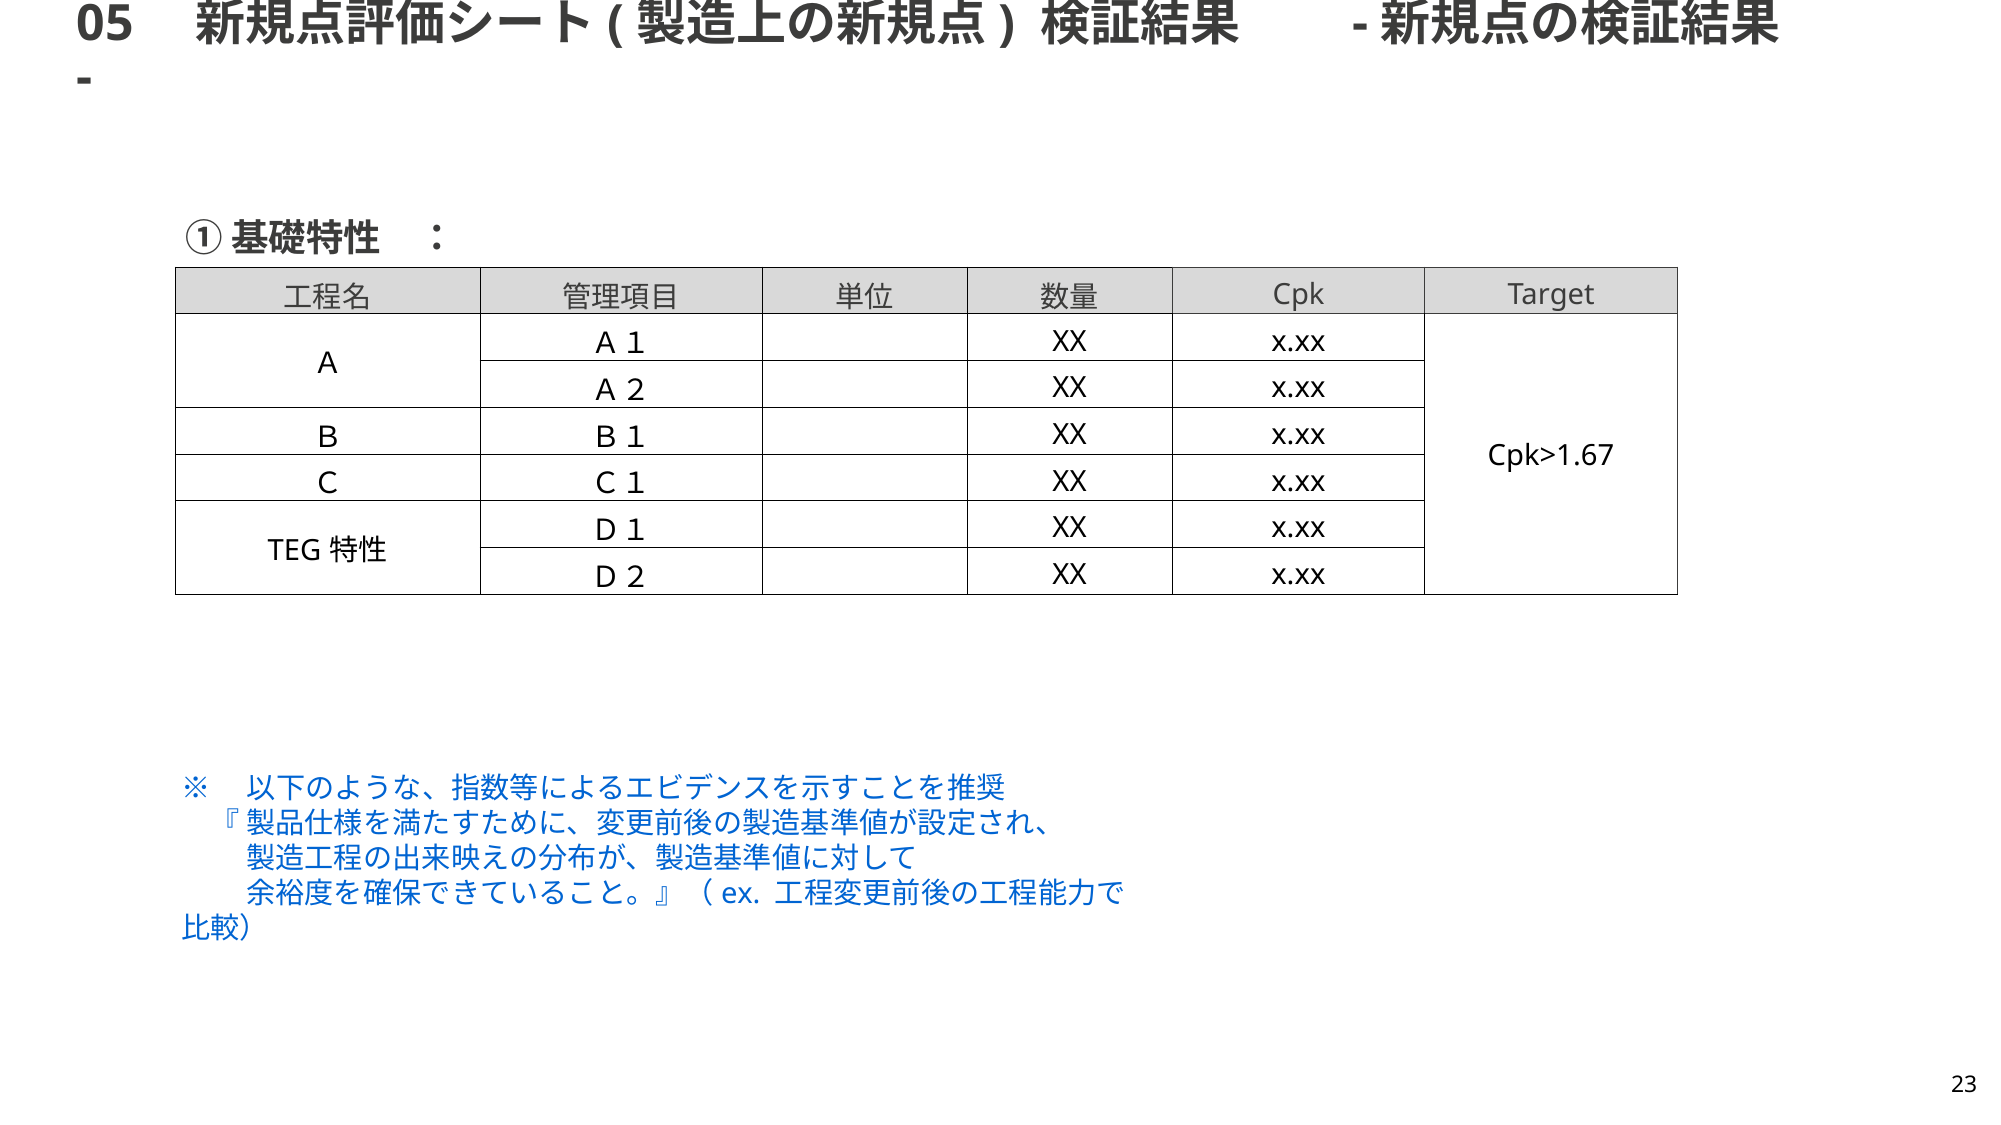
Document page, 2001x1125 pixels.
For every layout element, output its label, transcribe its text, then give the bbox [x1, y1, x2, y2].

text_box ※ 以下のような、指数等によるエビデンスを示すことを推奨 『 製品仕様を満たすために、変更前後の製造基準値が設定され、 製造工程の出来映えの分布が、製造基準値に対して 余裕度を確保できていること。』（ex. 工程変更前後の工程能力で比較） [175, 763, 1132, 950]
table_cell x.xx [1173, 501, 1424, 547]
table_header 工程名 [176, 268, 480, 313]
table_header 管理項目 [481, 268, 762, 313]
table_cell [763, 548, 967, 594]
table_cell XX [968, 361, 1172, 407]
table_cell [763, 408, 967, 454]
table_header 数量 [968, 268, 1172, 313]
table_cell [763, 361, 967, 407]
table_cell x.xx [1173, 548, 1424, 594]
table_cell Ｃ [176, 455, 480, 500]
table_cell Ａ２ [481, 361, 762, 407]
table_cell x.xx [1173, 408, 1424, 454]
table_cell x.xx [1173, 361, 1424, 407]
table_cell XX [968, 501, 1172, 547]
table_cell XX [968, 455, 1172, 500]
table_cell Ｃ１ [481, 455, 762, 500]
table_cell TEG特性 [176, 501, 480, 594]
table_cell Ｄ１ [481, 501, 762, 547]
table_header Target [1425, 268, 1677, 313]
table_cell [763, 455, 967, 500]
table_cell Ｂ [176, 408, 480, 454]
table_cell XX [968, 408, 1172, 454]
text_box ①基礎特性 ： [170, 206, 472, 267]
table_cell Ｄ２ [481, 548, 762, 594]
table_cell x.xx [1173, 314, 1424, 360]
table_cell [763, 501, 967, 547]
table_cell Ｂ１ [481, 408, 762, 454]
table_cell XX [968, 548, 1172, 594]
table_cell [763, 314, 967, 360]
table_cell XX [968, 314, 1172, 360]
table_cell Ａ１ [481, 314, 762, 360]
title 05 新規点評価シート(製造上の新規点) 検証結果 -新規点の検証結果- [0, 0, 1877, 123]
table_cell x.xx [1173, 455, 1424, 500]
table_header 単位 [763, 268, 967, 313]
table_cell Ａ [176, 314, 480, 407]
table_cell Cpk>1.67 [1425, 314, 1677, 594]
table_header Cpk [1173, 268, 1424, 313]
